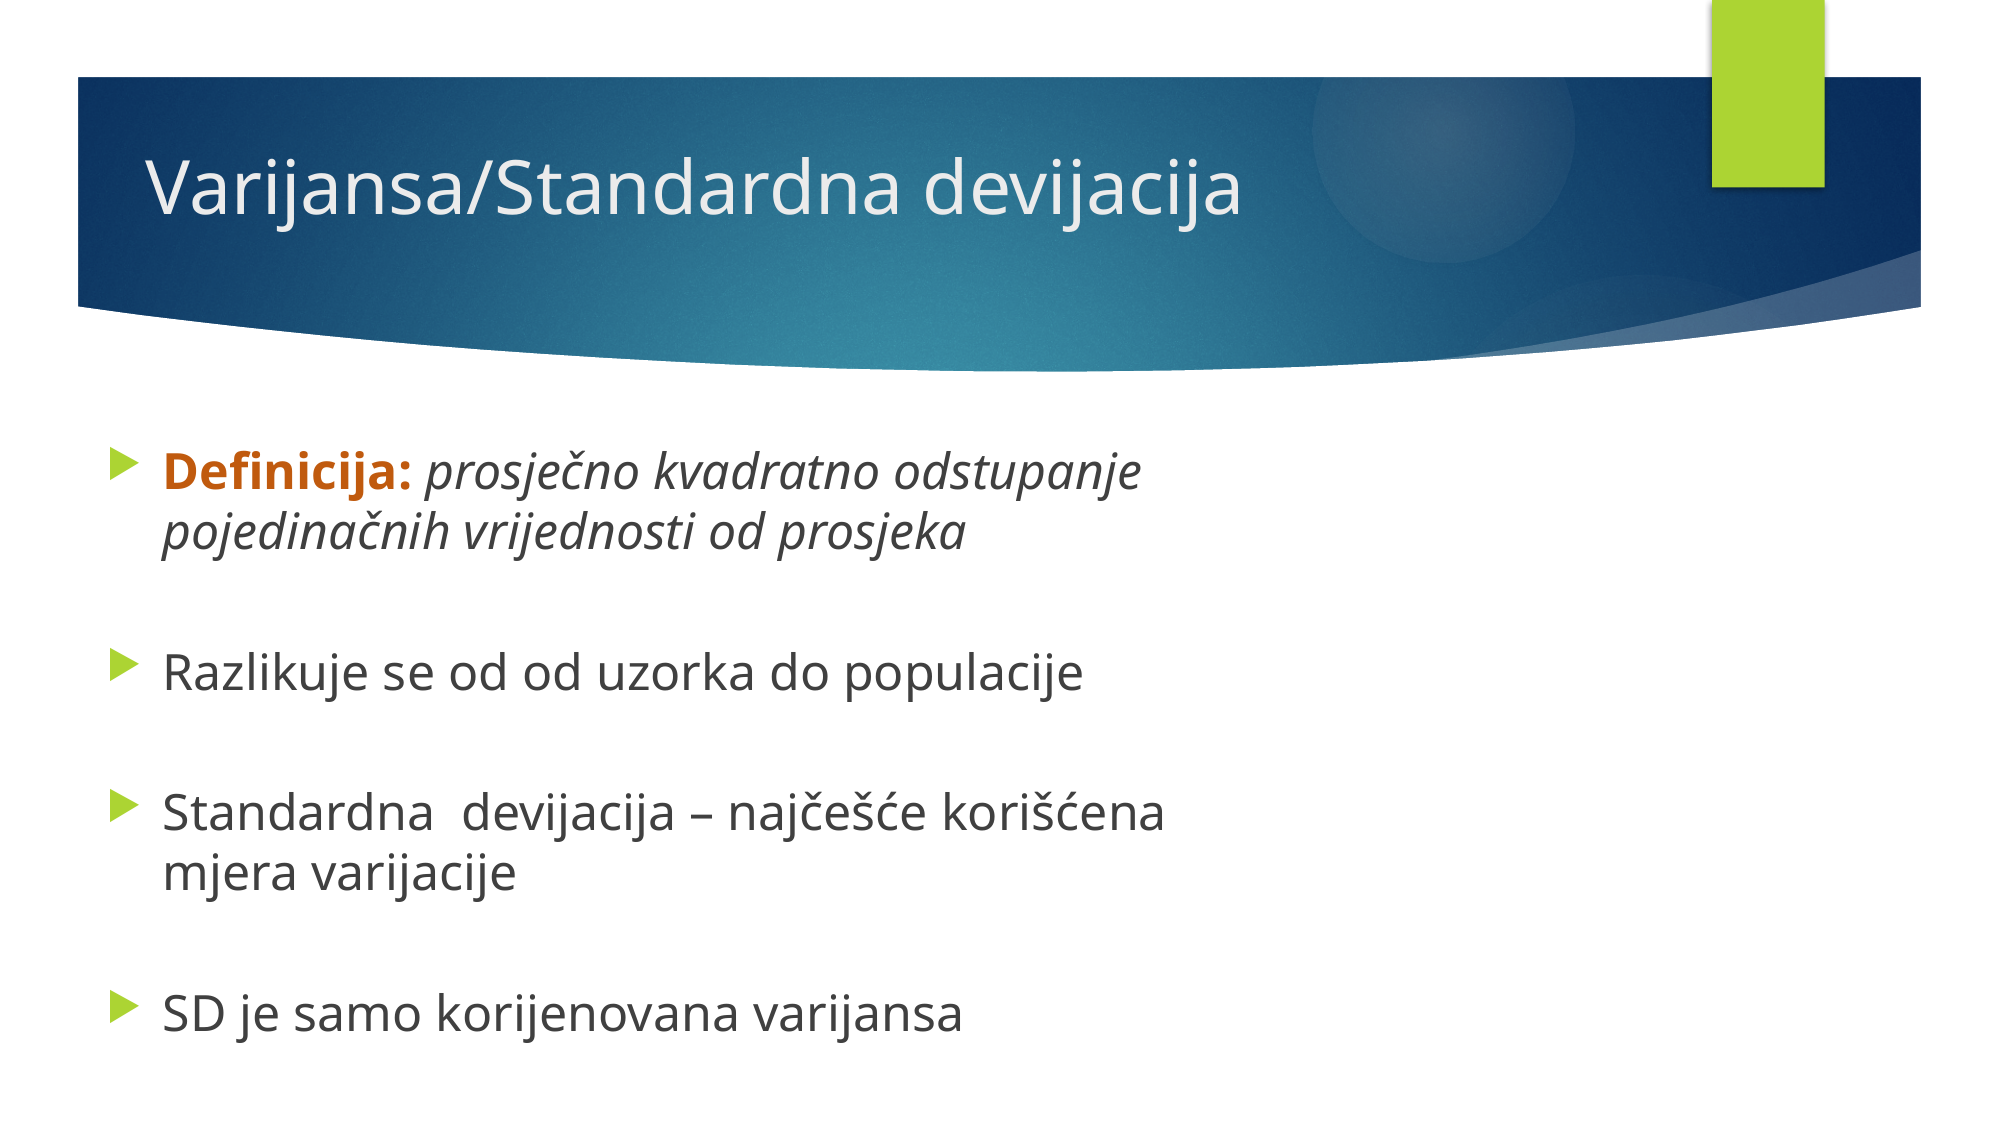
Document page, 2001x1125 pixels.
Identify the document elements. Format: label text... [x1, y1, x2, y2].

title Varijansa/Standardna devijacija [130, 126, 1569, 243]
list Definicija: prosječno kvadratno odstupanje pojedinačnih vrijednosti od prosjeka Razlikuje se od od uzorka do populacije Standardna devijacija – najčešće korišćena mjera varijacije SD je samo korijenovana varijansa [91, 431, 1211, 1065]
